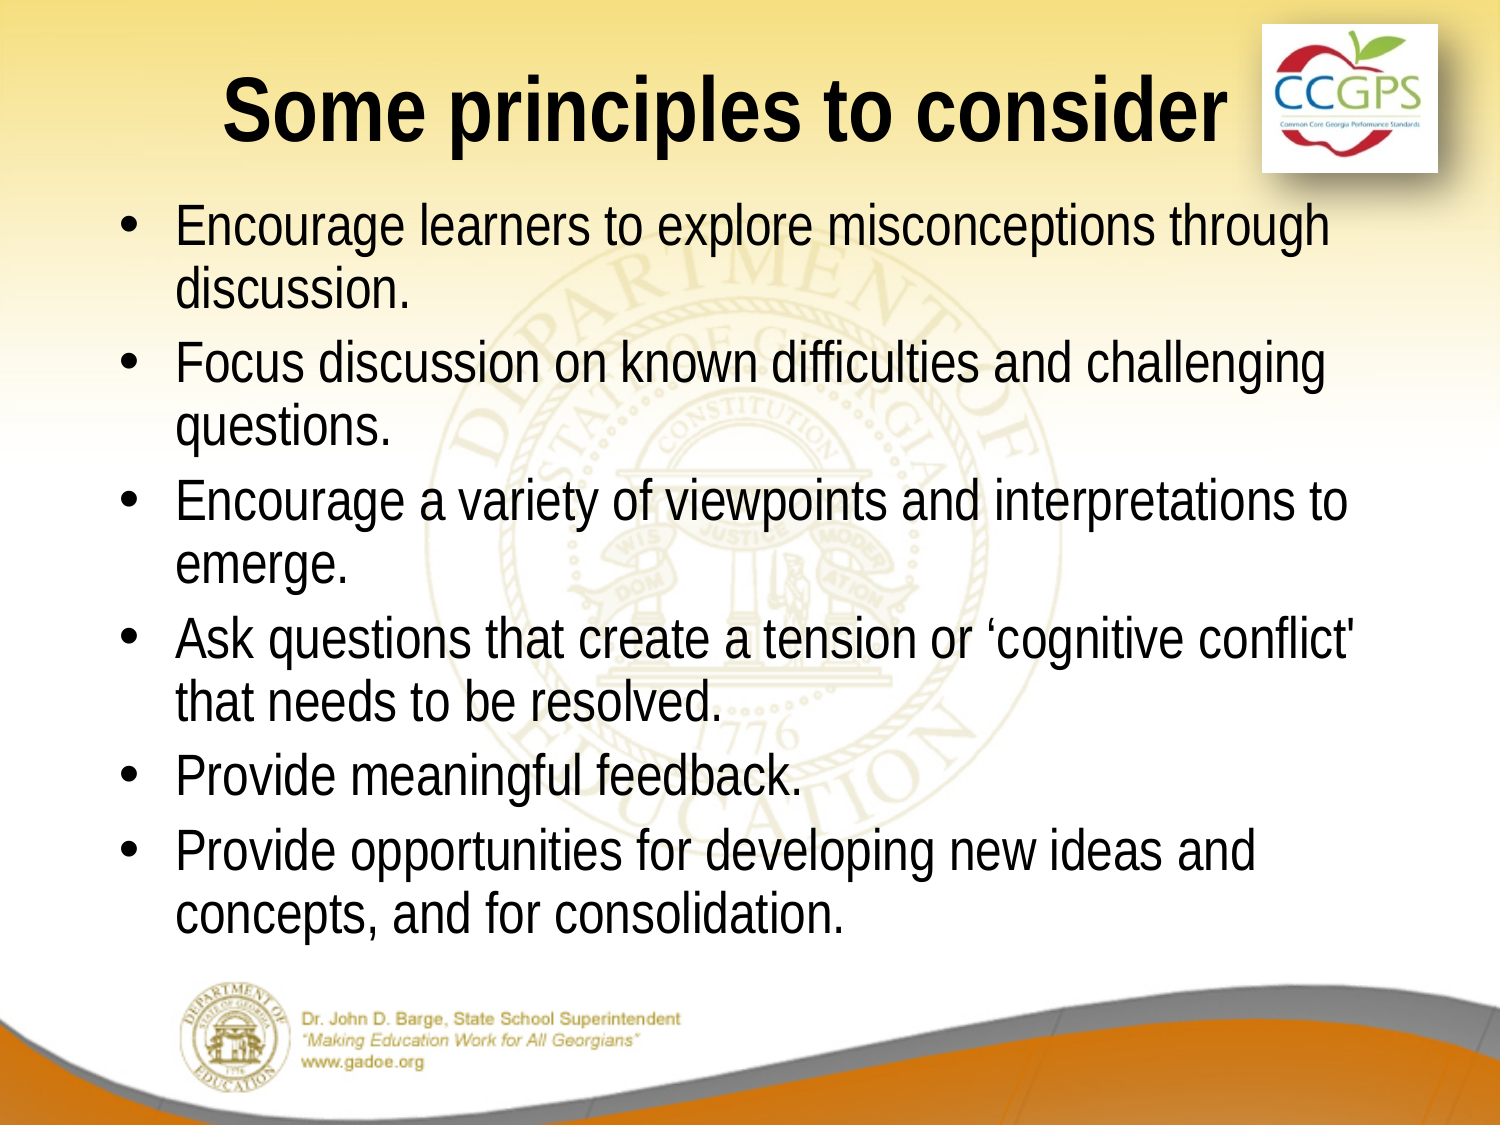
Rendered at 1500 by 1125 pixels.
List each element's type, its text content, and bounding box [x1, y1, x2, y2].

title Some principles to consider [187, 49, 1247, 161]
list Encourage learners to explore misconceptions through discussion. Focus discussion on known difficulties and challenging questions. Encourage a variety of viewpoints and interpretations to emerge. Ask questions that create a tension or ‘cognitive conflict' that needs to be resolved. Provide meaningful feedback. Provide opportunities for developing new ideas and concepts, and for consolidation. [103, 187, 1413, 925]
picture [0, 0, 1500, 1125]
